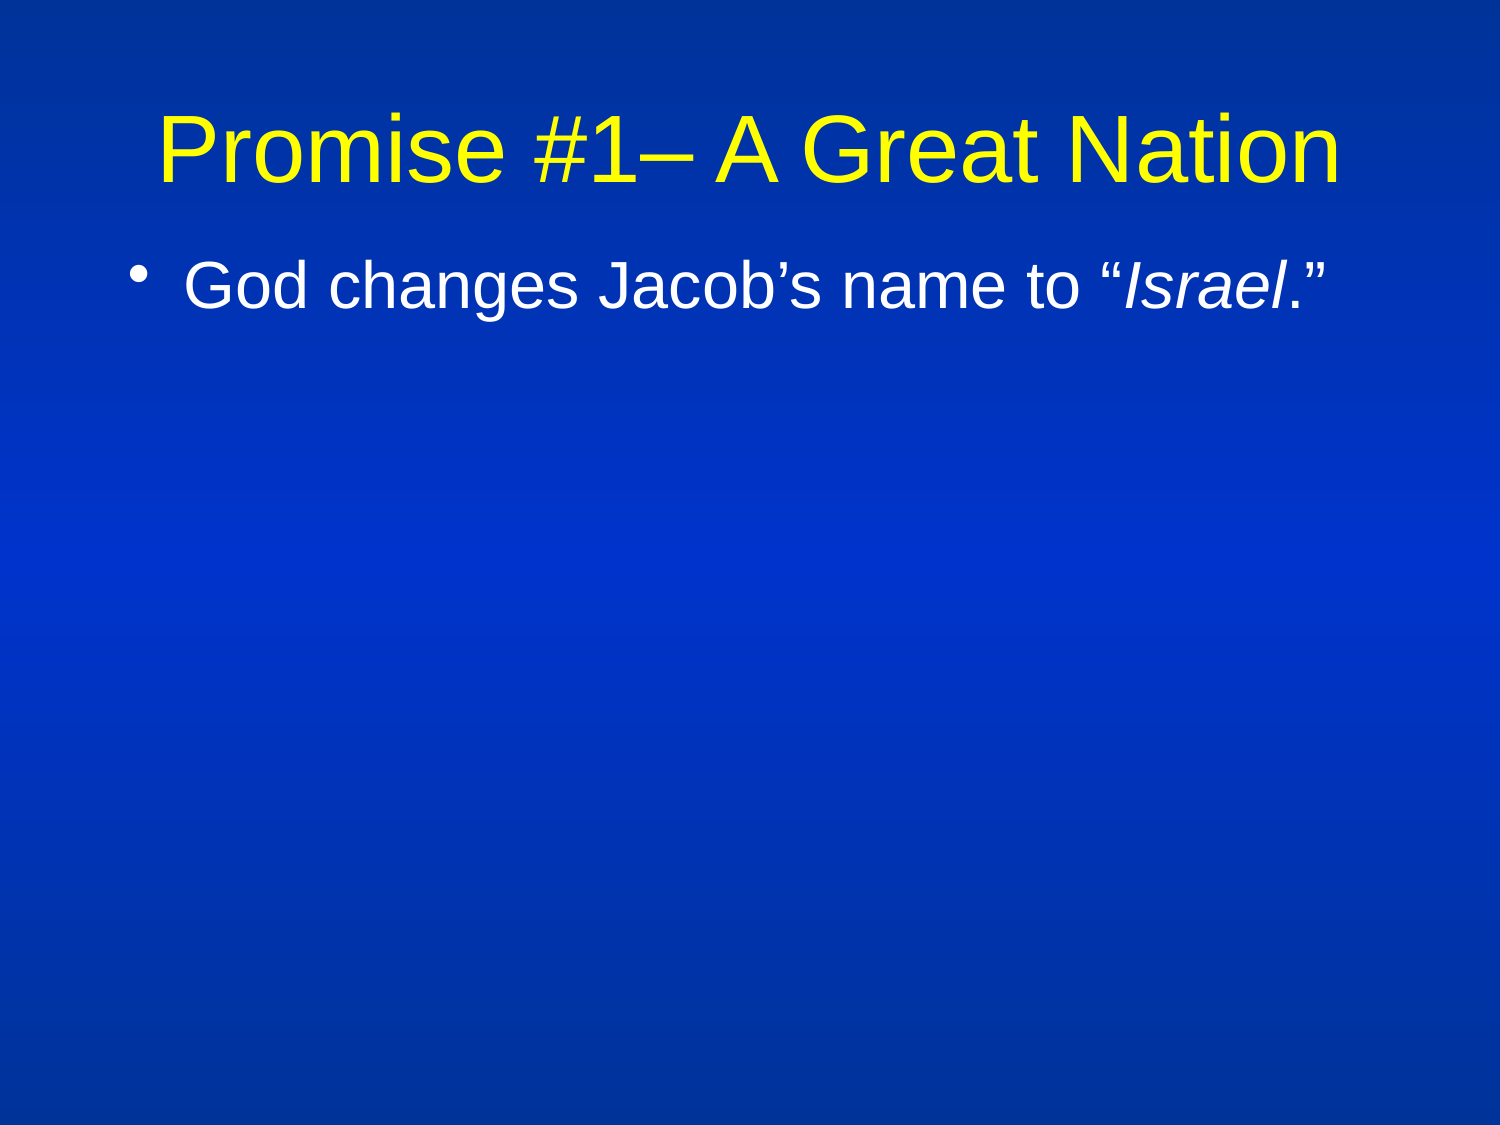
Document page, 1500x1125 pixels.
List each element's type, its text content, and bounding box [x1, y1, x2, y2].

list God changes Jacob’s name to “Israel.” [112, 249, 1388, 350]
title Promise #1– A Great Nation [37, 50, 1463, 238]
